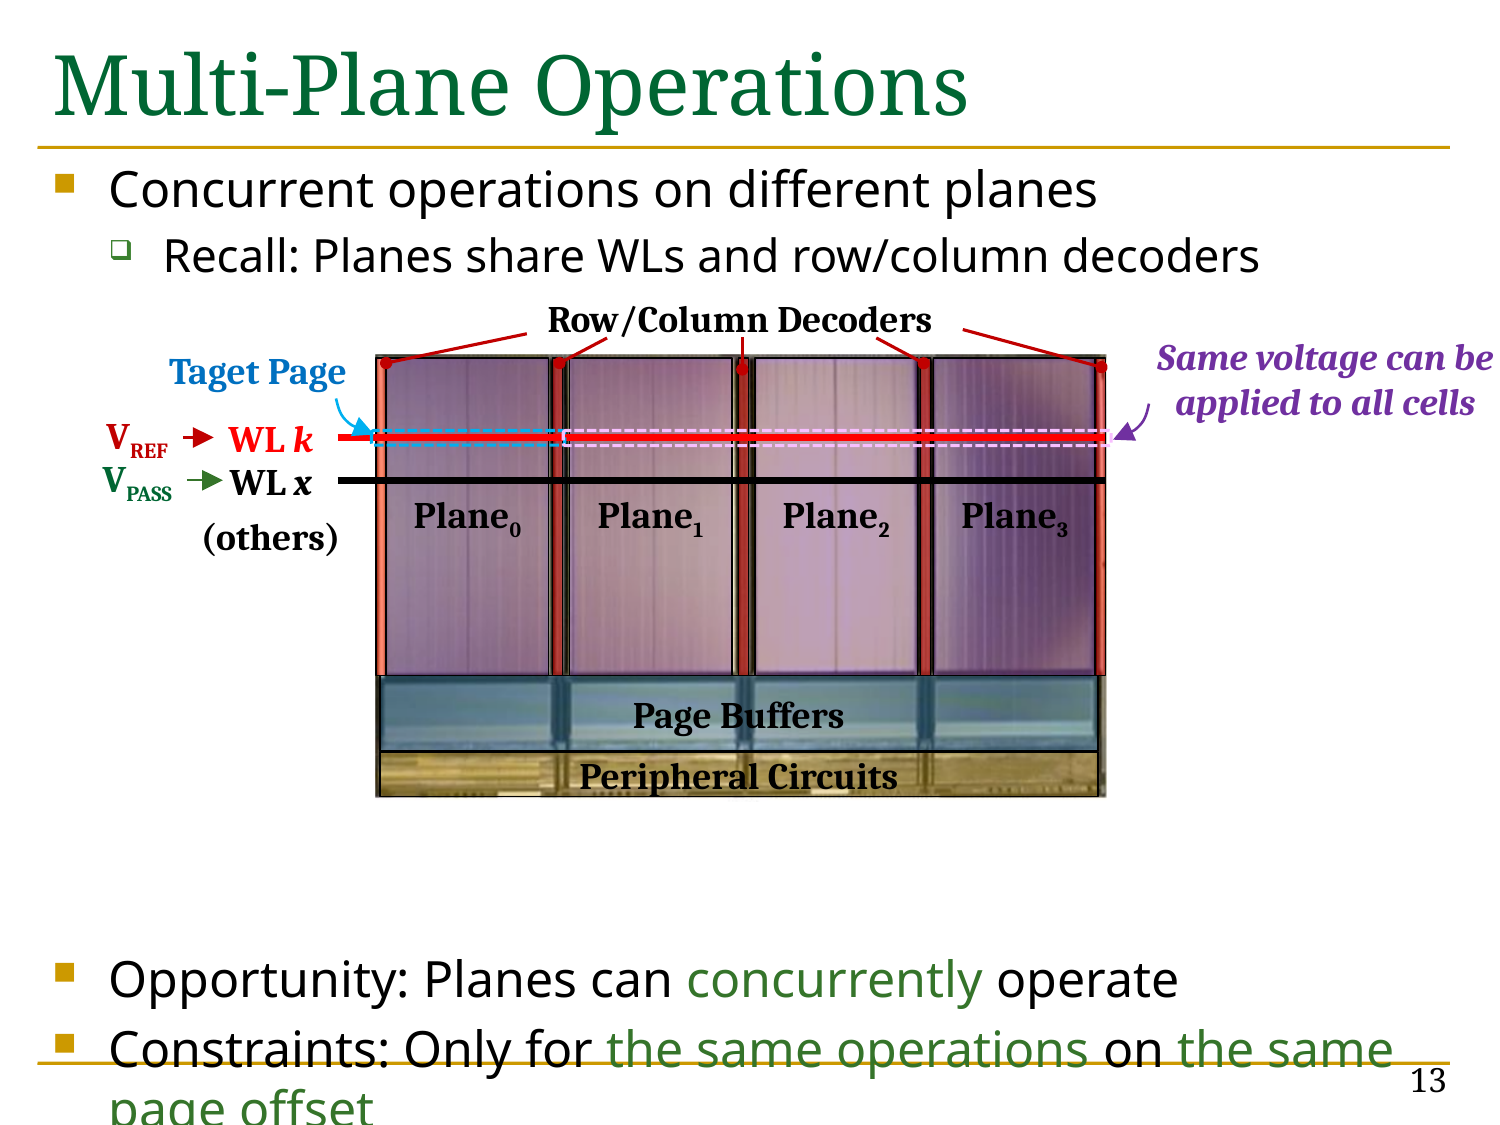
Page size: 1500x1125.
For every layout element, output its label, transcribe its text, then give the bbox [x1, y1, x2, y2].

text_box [563, 324, 1500, 446]
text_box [87, 406, 144, 448]
title Multi-Plane Operations [37, 24, 1450, 137]
list Concurrent operations on different planes Recall: Planes share WLs and row/column decoders Opportunity: Planes can concurrently operate Constraints: Only for the same operations on the same page offset [37, 149, 1450, 1063]
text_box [385, 333, 526, 337]
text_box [82, 449, 1106, 567]
text_box Row/Column Decoders [532, 287, 948, 337]
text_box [149, 339, 558, 446]
picture [369, 446, 1112, 802]
slide_number 13 [1111, 1036, 1462, 1112]
